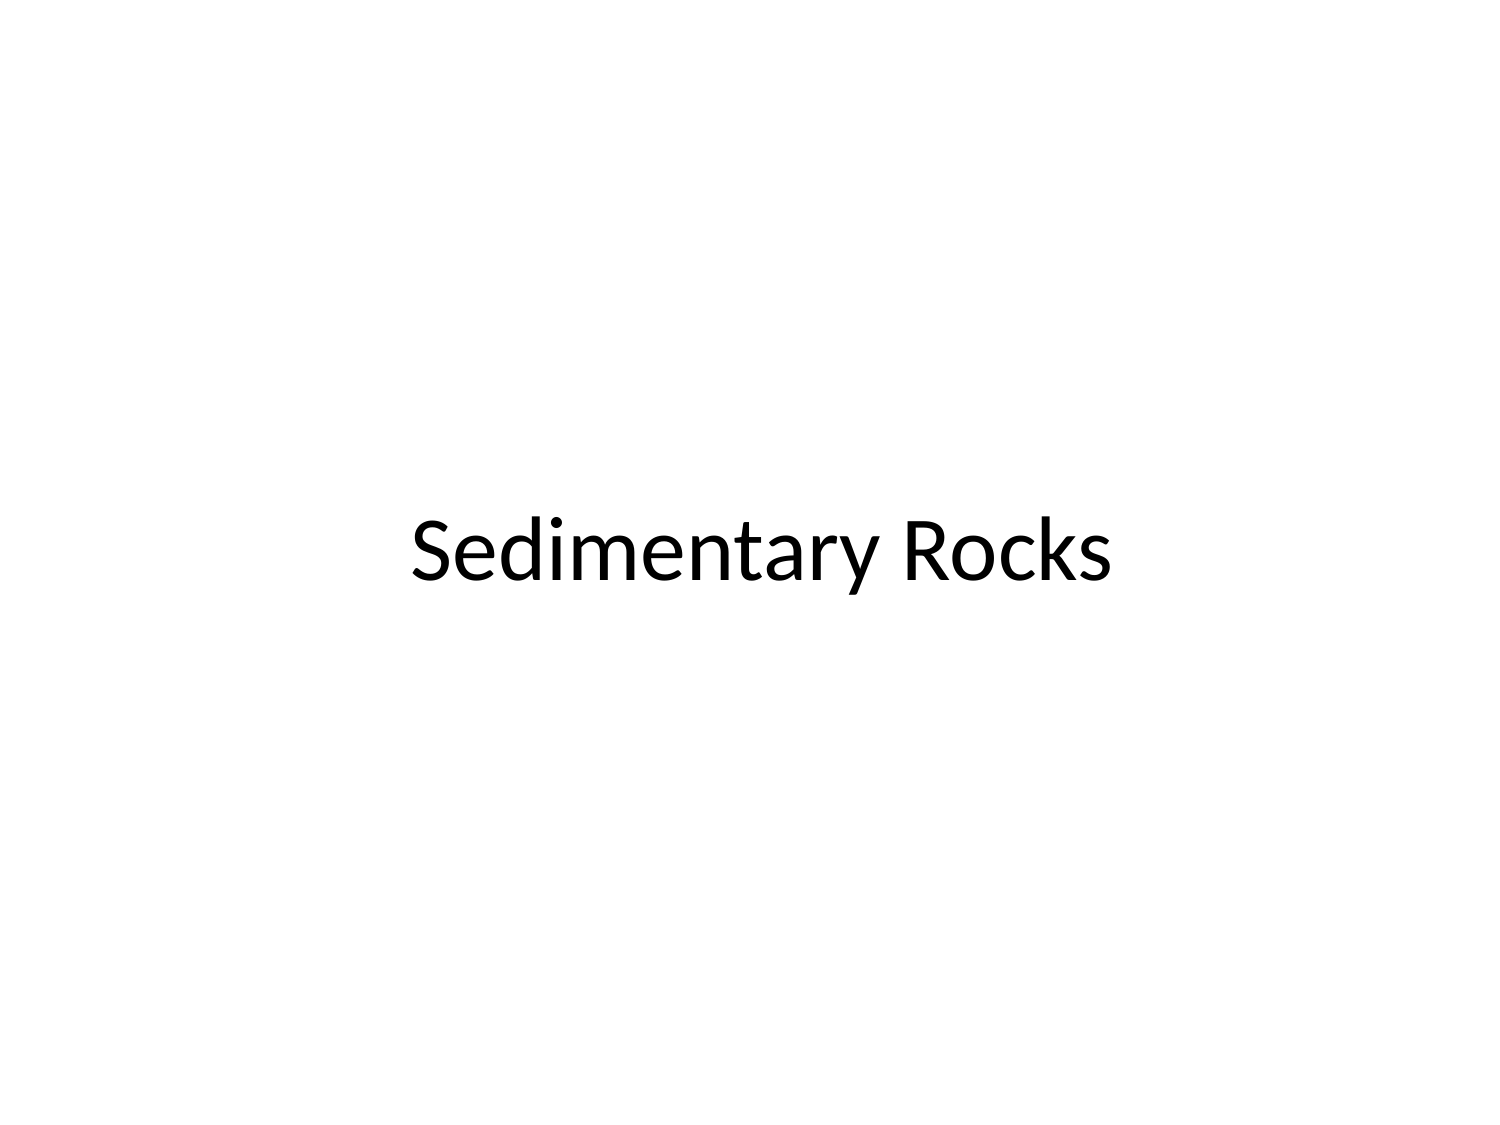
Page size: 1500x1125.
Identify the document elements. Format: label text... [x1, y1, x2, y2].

title Sedimentary Rocks [87, 450, 1438, 638]
